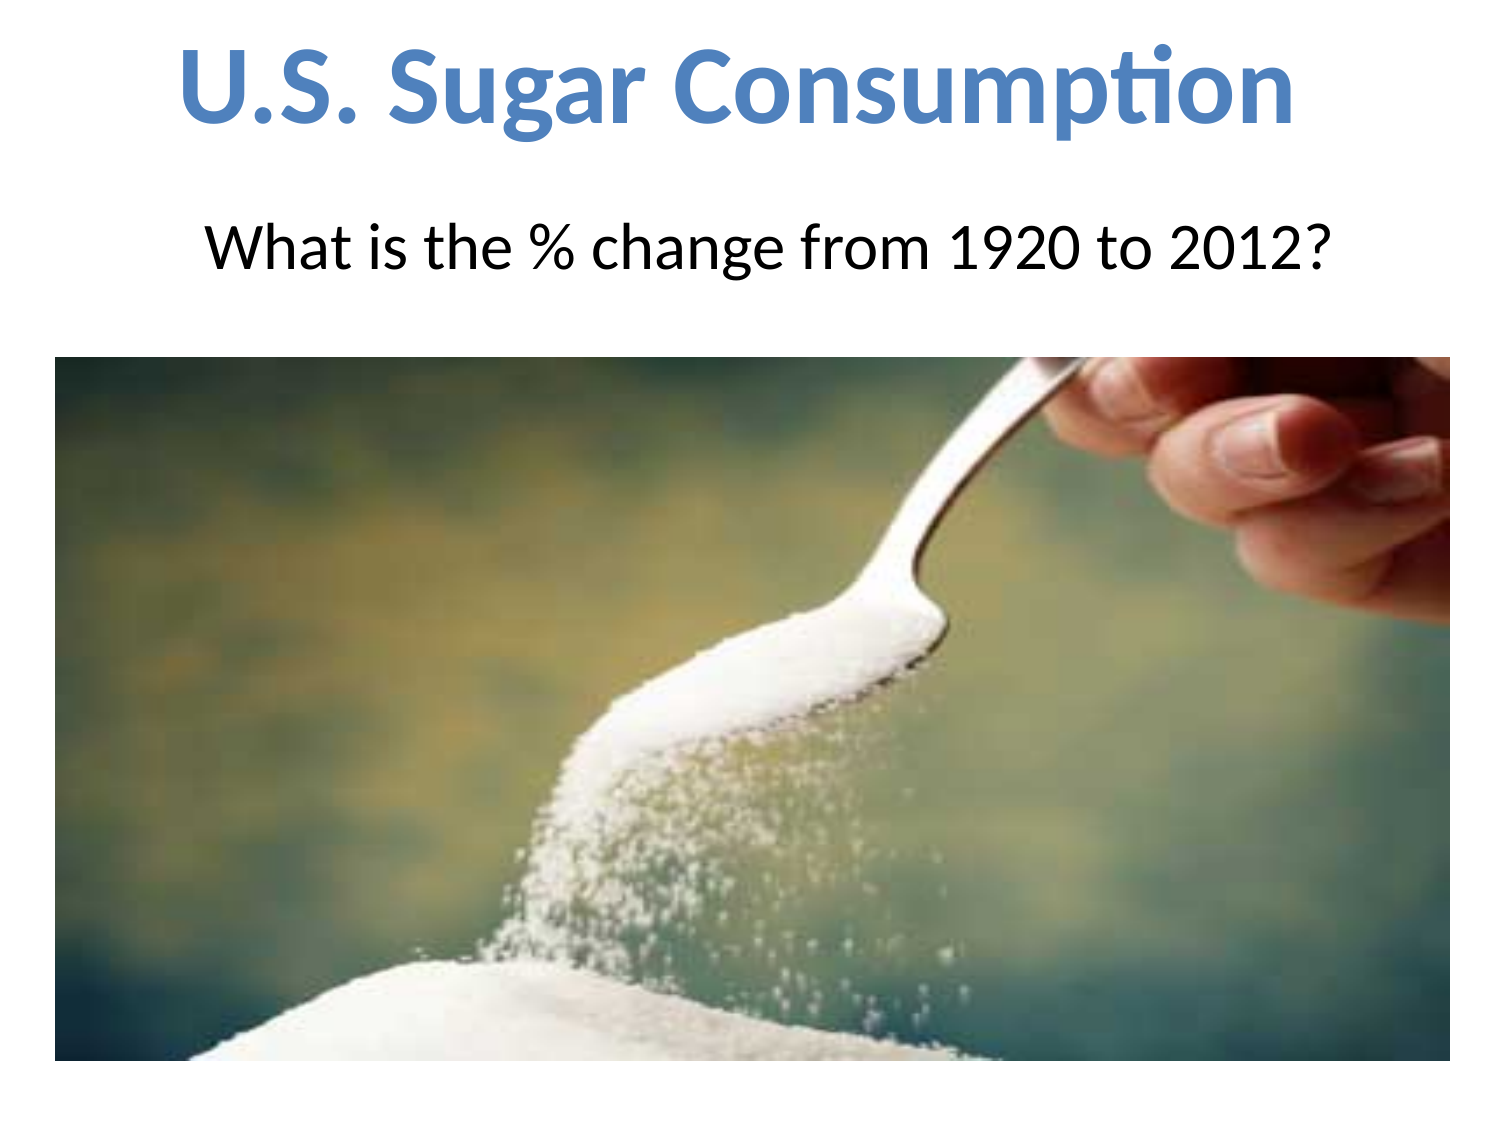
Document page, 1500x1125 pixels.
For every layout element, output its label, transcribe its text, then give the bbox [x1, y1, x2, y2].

list What is the % change from 1920 to 2012? [144, 195, 1359, 356]
text_box U.S. Sugar Consumption [162, 3, 1338, 154]
picture [55, 357, 1451, 1061]
